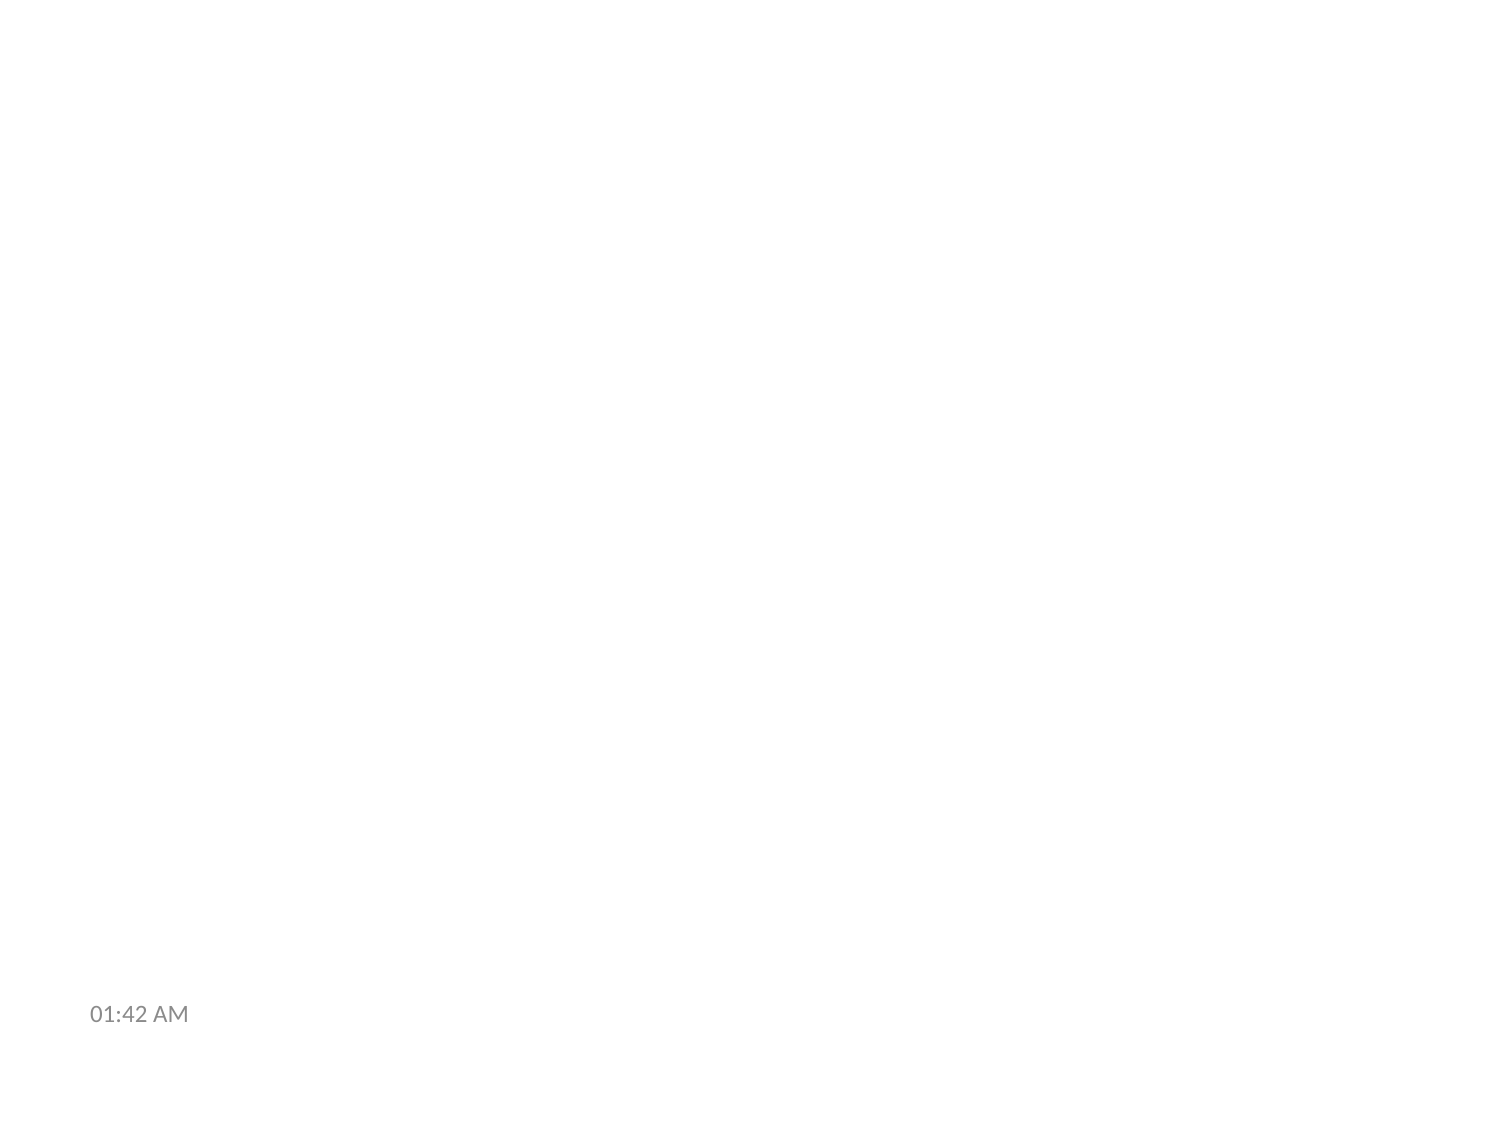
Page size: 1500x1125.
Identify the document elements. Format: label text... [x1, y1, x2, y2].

text_box 3:35 PM [75, 982, 425, 1043]
